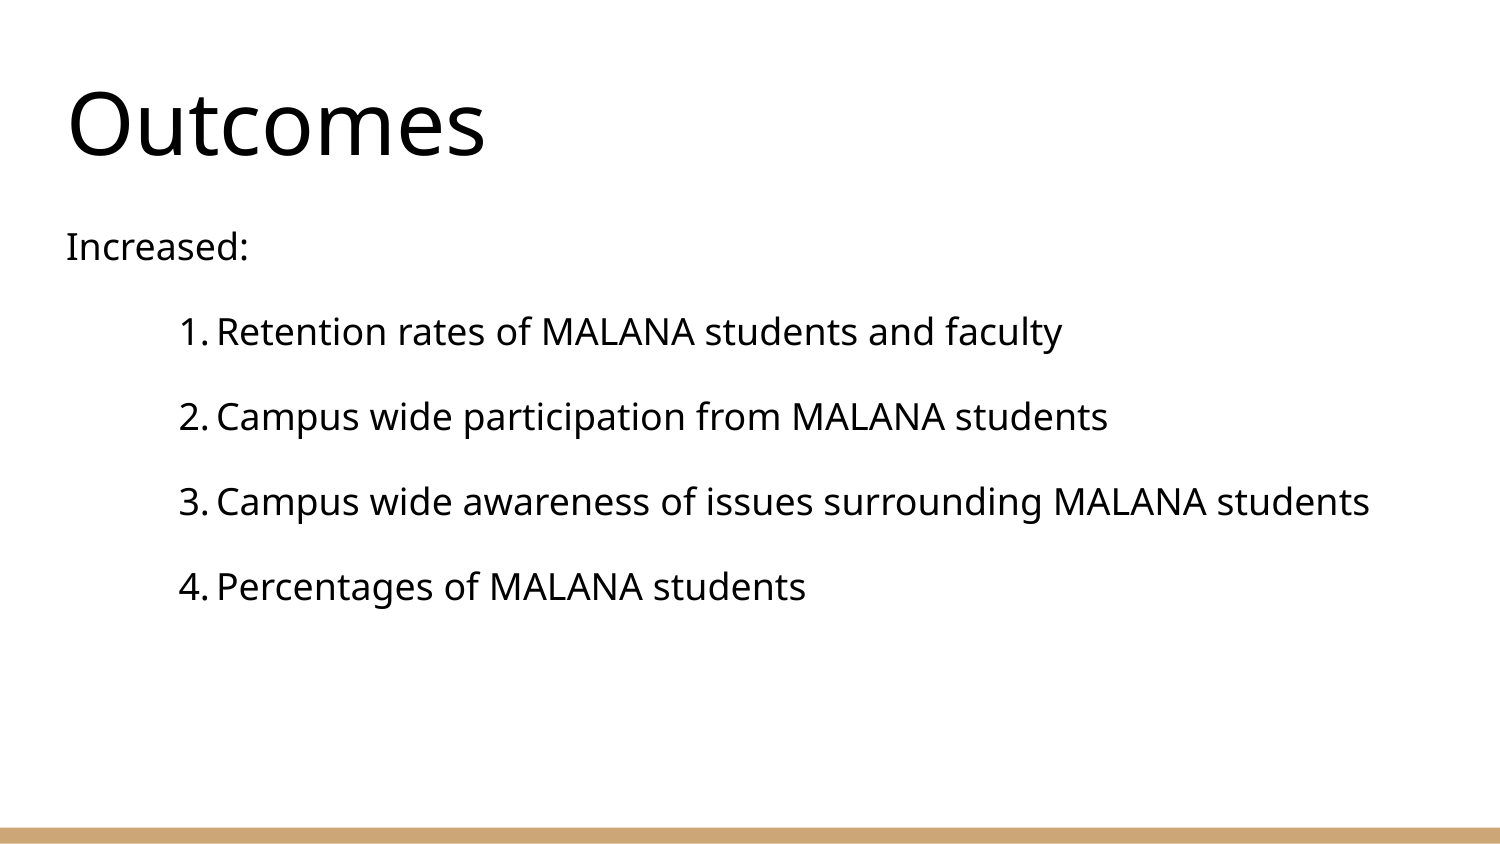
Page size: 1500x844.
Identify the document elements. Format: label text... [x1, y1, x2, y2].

title Outcomes [51, 51, 1449, 189]
list Increased: Retention rates of MALANA students and faculty Campus wide participation from MALANA students Campus wide awareness of issues surrounding MALANA students Percentages of MALANA students [51, 200, 1449, 752]
